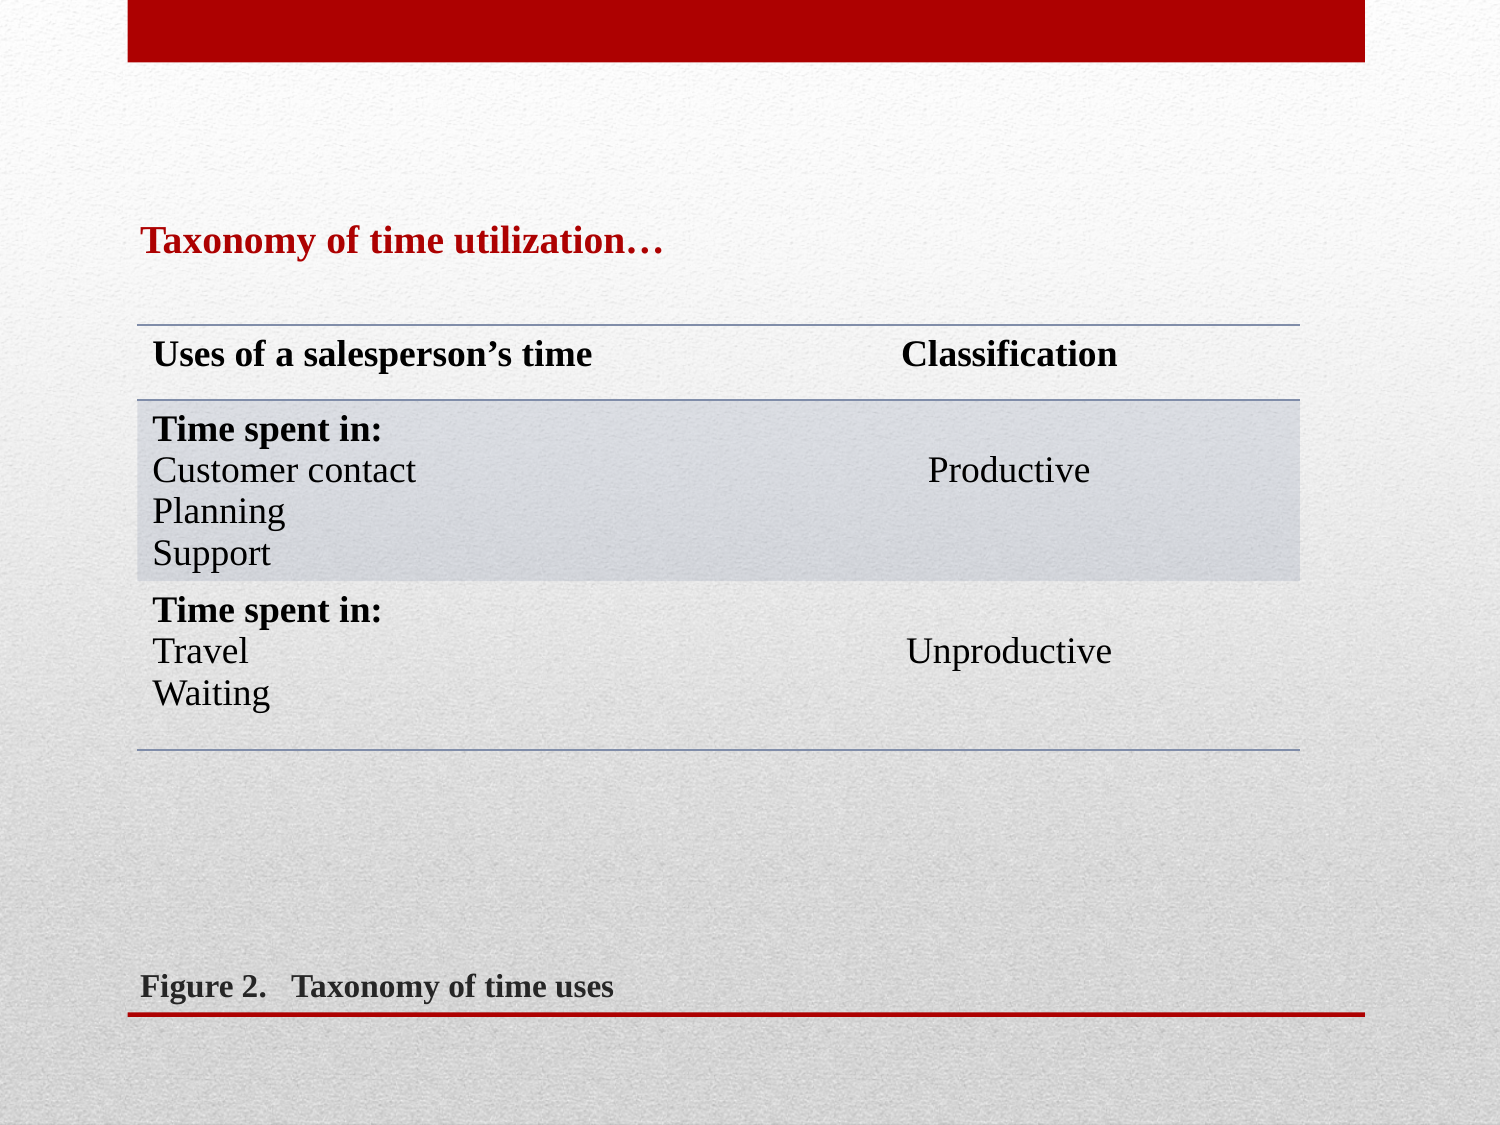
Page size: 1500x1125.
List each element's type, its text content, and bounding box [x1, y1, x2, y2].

table_header Uses of a salesperson’s time [137, 326, 719, 399]
table_cell Time spent in: Travel Waiting [137, 581, 719, 749]
list Taxonomy of time utilization… [125, 112, 1363, 938]
table_header Classification [719, 326, 1300, 399]
table_cell Unproductive [719, 581, 1300, 749]
table_cell Productive [719, 401, 1300, 581]
title Figure 2. Taxonomy of time uses [125, 950, 1238, 1013]
table_cell Time spent in: Customer contact Planning Support [137, 401, 719, 581]
